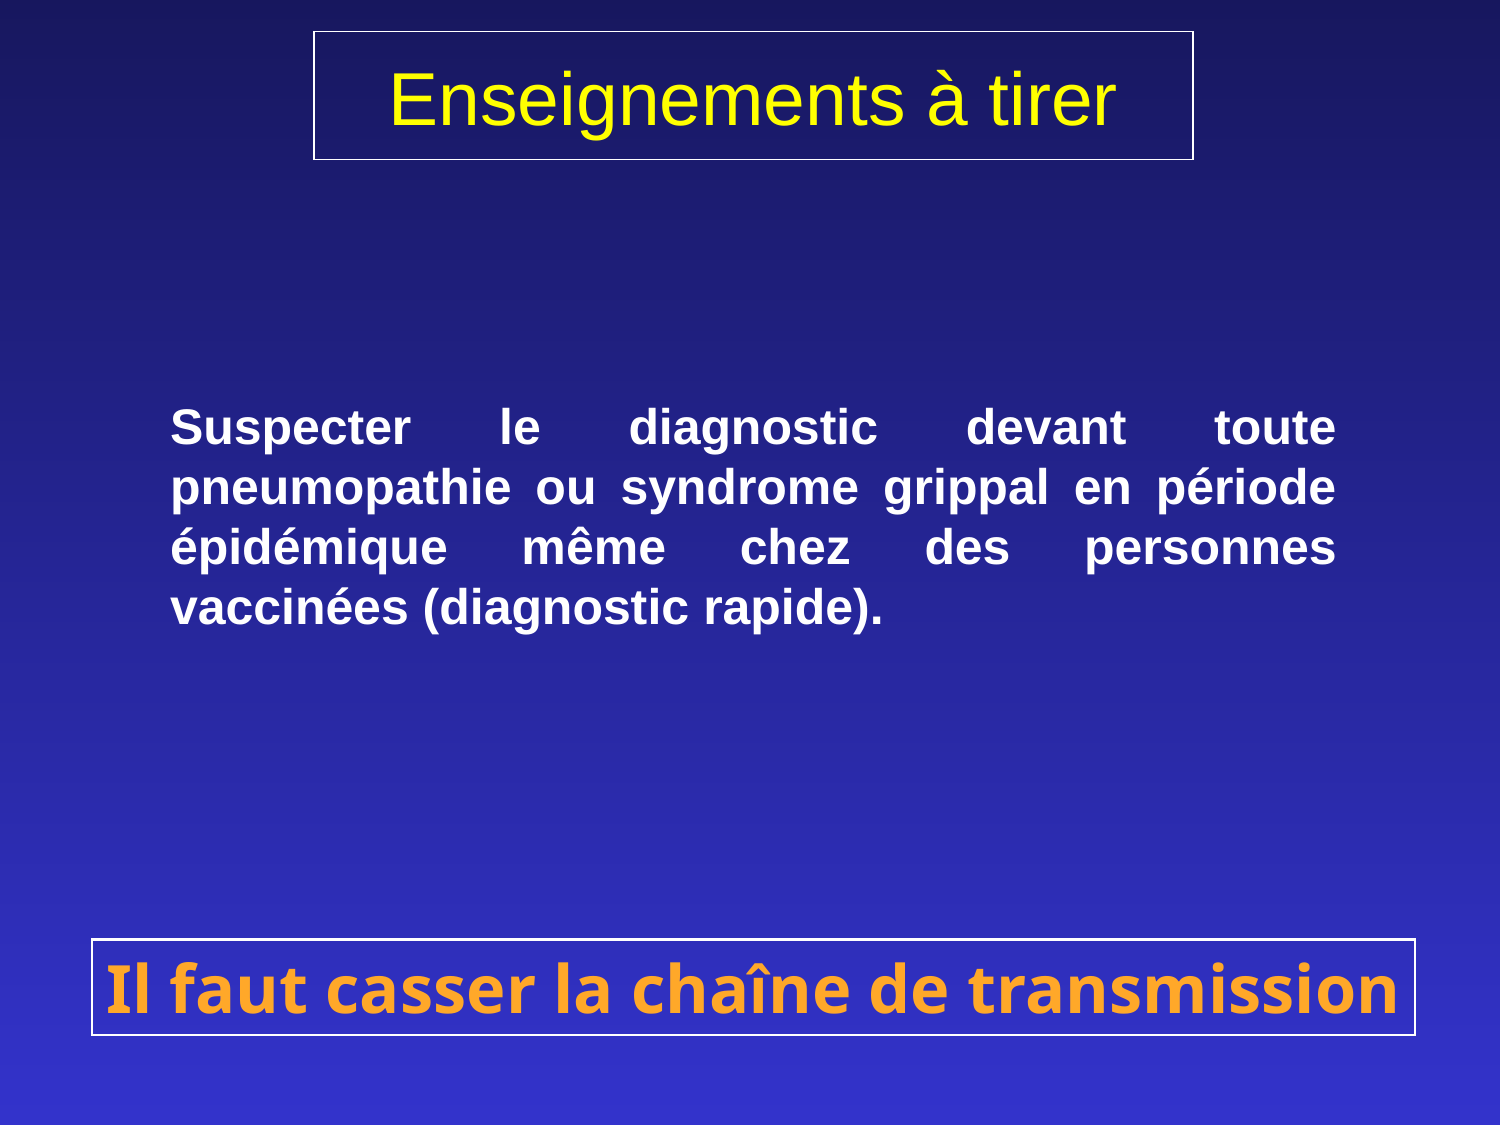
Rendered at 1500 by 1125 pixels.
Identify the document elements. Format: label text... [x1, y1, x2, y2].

title Enseignements à tirer [313, 31, 1194, 160]
text_box Suspecter le diagnostic devant toute pneumopathie ou syndrome grippal en période épidémique même chez des personnes vaccinées (diagnostic rapide). [155, 387, 1352, 642]
text_box Il faut casser la chaîne de transmission [91, 939, 1416, 1035]
